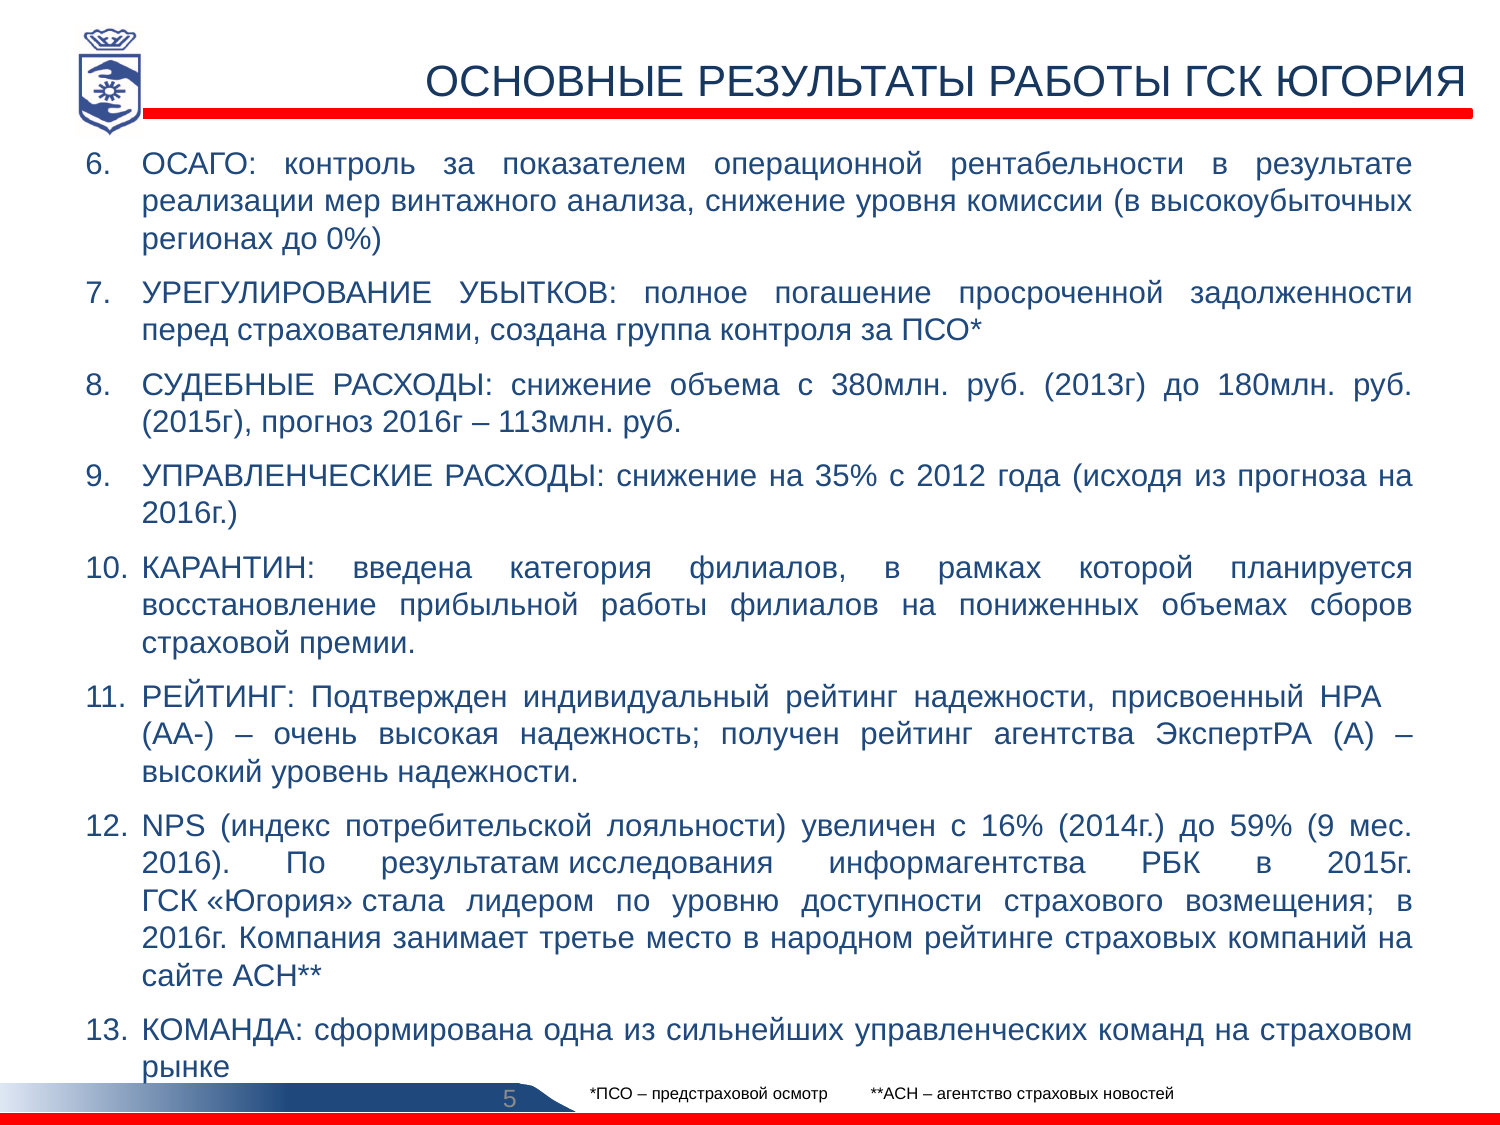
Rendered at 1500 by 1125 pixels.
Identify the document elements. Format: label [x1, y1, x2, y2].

text_box [0, 26, 1500, 1125]
